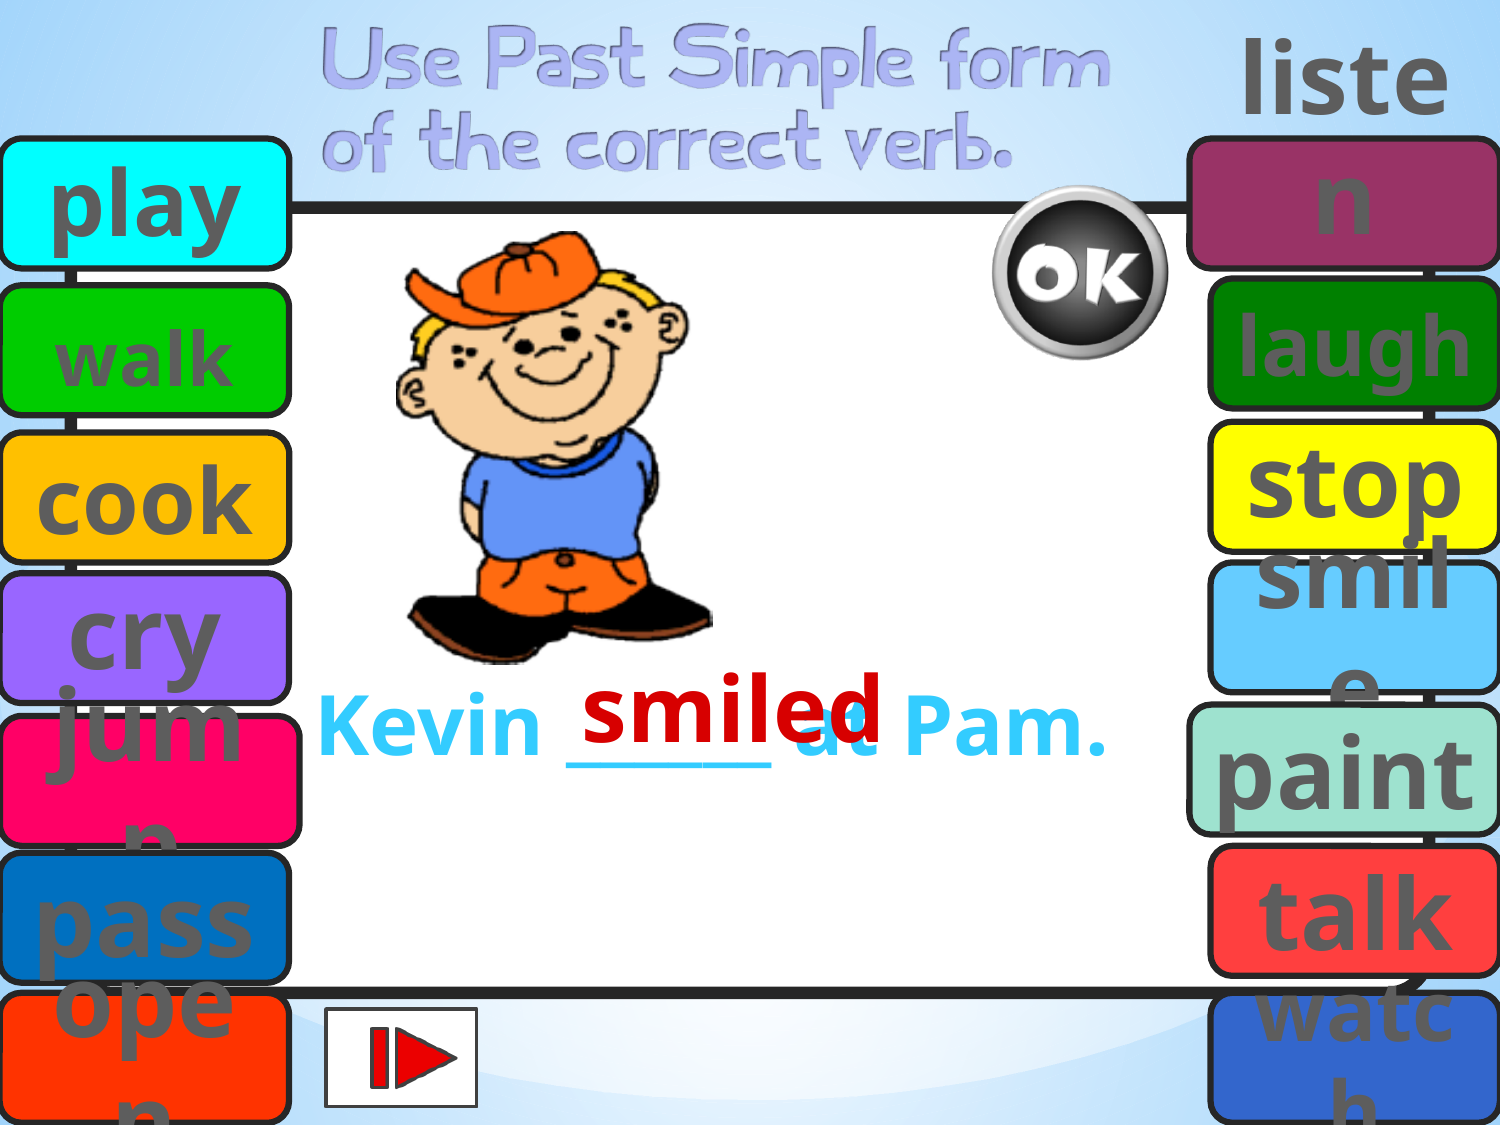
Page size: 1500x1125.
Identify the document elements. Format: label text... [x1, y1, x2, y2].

text_box [69, 780, 1431, 995]
text_box pass [0, 851, 291, 984]
picture [395, 231, 713, 665]
picture [990, 183, 1169, 361]
text_box stop [1209, 420, 1500, 553]
text_box talk [1209, 844, 1500, 978]
picture [324, 1007, 478, 1109]
text_box walk [0, 283, 291, 417]
text_box cry [0, 571, 291, 705]
text_box jump [0, 714, 301, 848]
text_box watch [1209, 991, 1500, 1125]
text_box smile [1209, 561, 1500, 694]
text_box laugh [1209, 277, 1500, 410]
text_box listen [1188, 137, 1500, 270]
text_box [69, 206, 1431, 726]
picture [300, 3, 1124, 180]
text_box paint [1188, 703, 1500, 836]
text_box open [0, 991, 291, 1125]
text_box Kevin ______ at Pam. [299, 664, 1211, 780]
text_box smiled [567, 643, 986, 769]
text_box cook [0, 431, 291, 564]
text_box play [0, 137, 291, 270]
